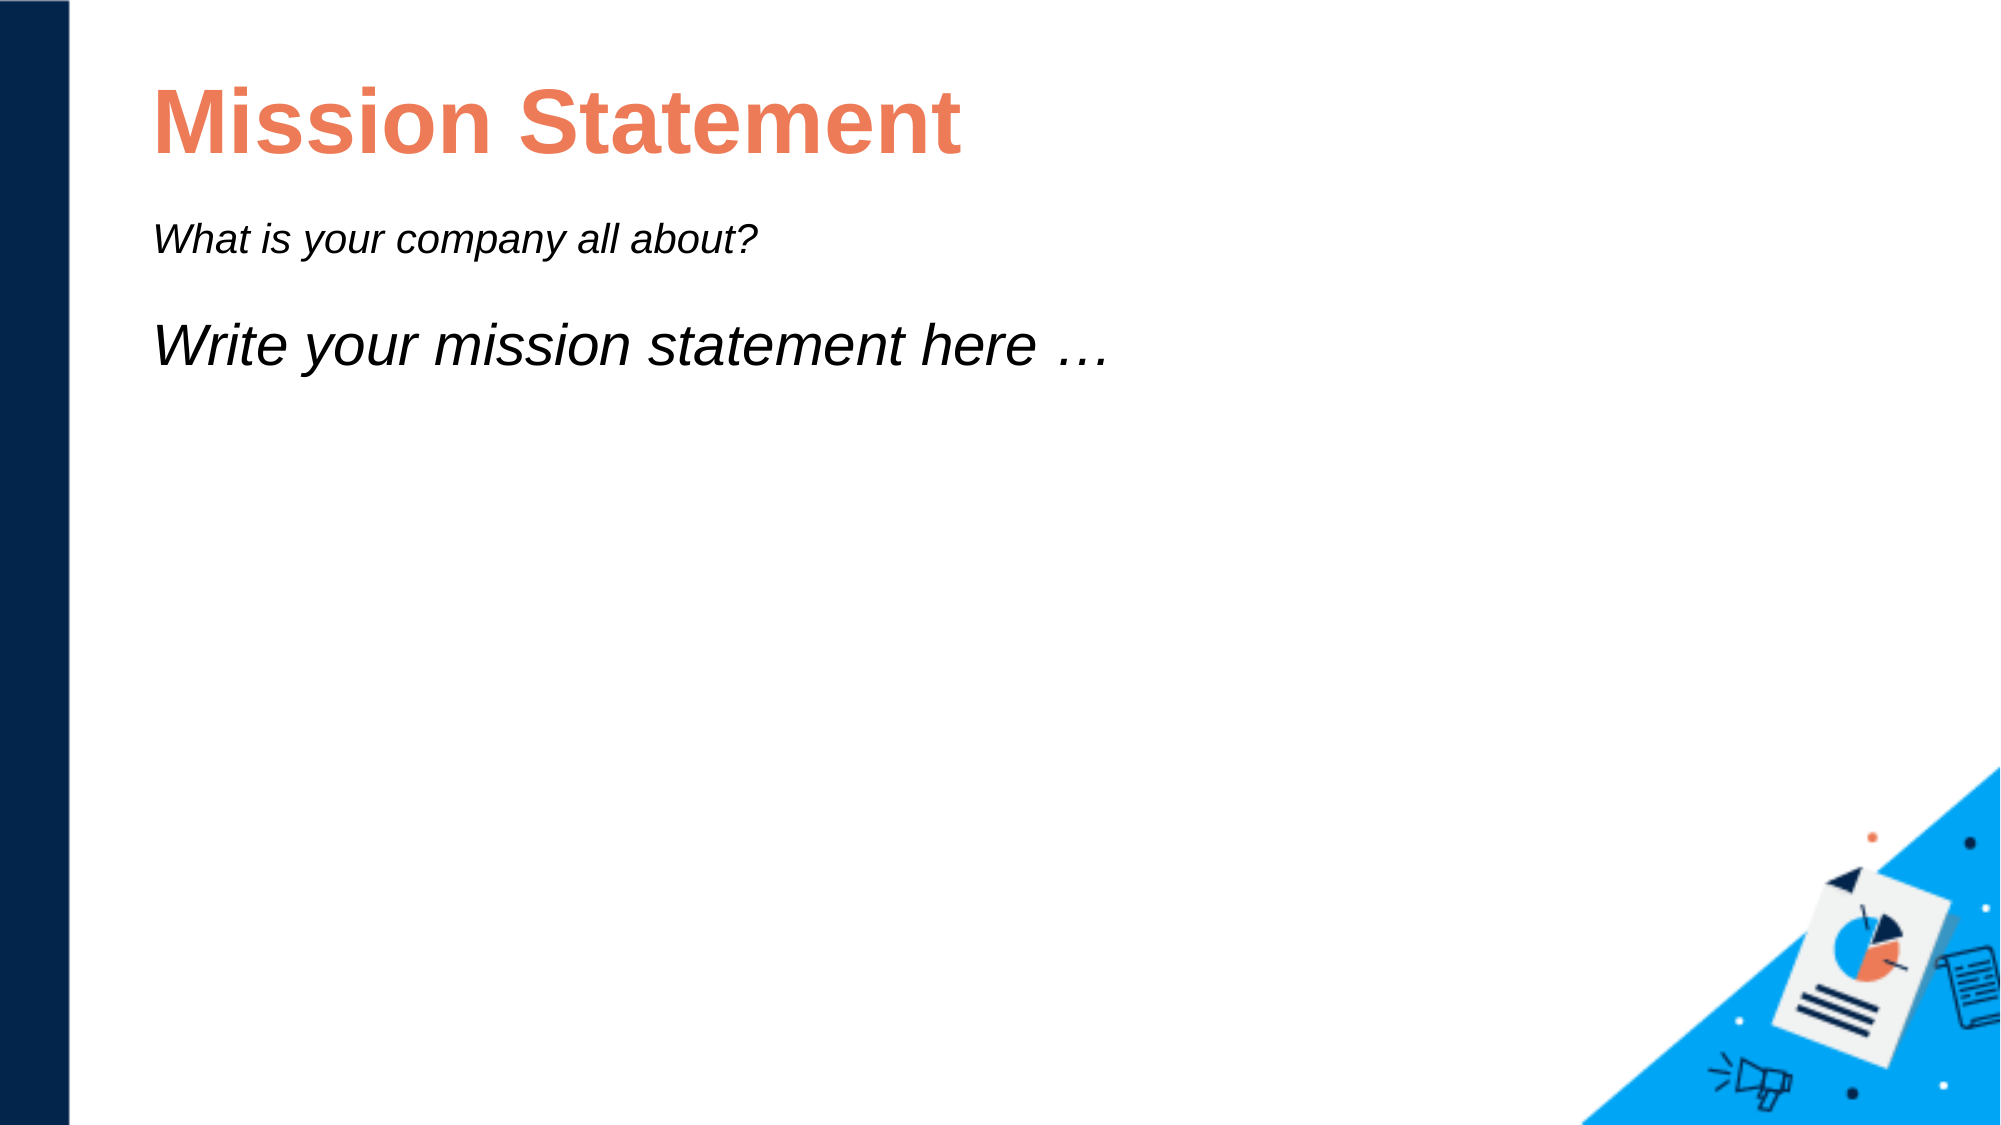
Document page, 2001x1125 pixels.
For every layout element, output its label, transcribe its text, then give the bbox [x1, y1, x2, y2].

picture [1970, 961, 1989, 966]
list Write your mission statement here … [137, 299, 1863, 1014]
picture [1961, 983, 1994, 991]
picture [1716, 1081, 1729, 1090]
picture [0, 0, 2001, 1125]
title Mission Statement What is your company all about? [137, 59, 1863, 278]
picture [1710, 1070, 1729, 1074]
picture [1982, 905, 1990, 912]
picture [1939, 1082, 1948, 1089]
picture [1723, 1054, 1732, 1065]
picture [1736, 1059, 1792, 1111]
picture [1964, 996, 1997, 1006]
picture [1976, 989, 1995, 995]
picture [1848, 1088, 1857, 1099]
picture [1965, 838, 1975, 849]
picture [1959, 979, 1977, 984]
picture [1735, 1017, 1744, 1025]
picture [1958, 968, 1991, 976]
